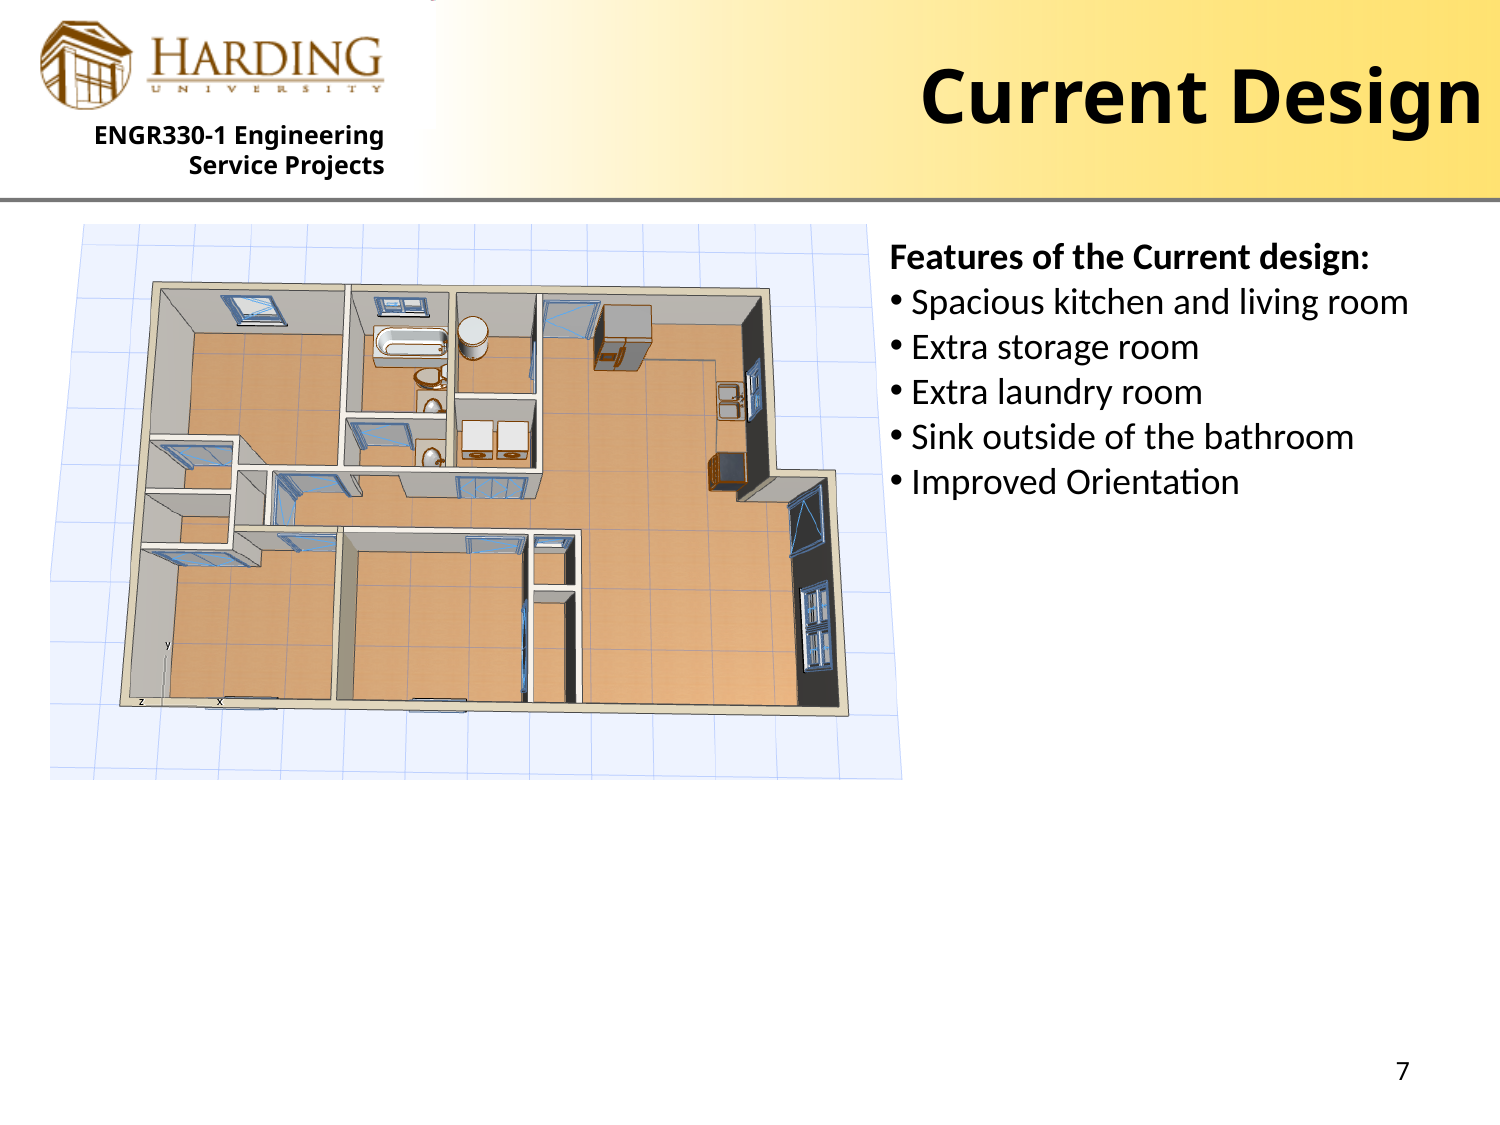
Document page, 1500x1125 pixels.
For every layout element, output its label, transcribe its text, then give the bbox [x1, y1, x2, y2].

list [49, 224, 917, 781]
title Current Design [399, 0, 1500, 188]
text_box Features of the Current design: Spacious kitchen and living room Extra storage room Extra laundry room Sink outside of the bathroom Improved Orientation [917, 224, 1463, 600]
picture [0, 0, 399, 129]
slide_number 7 [1074, 1042, 1425, 1103]
